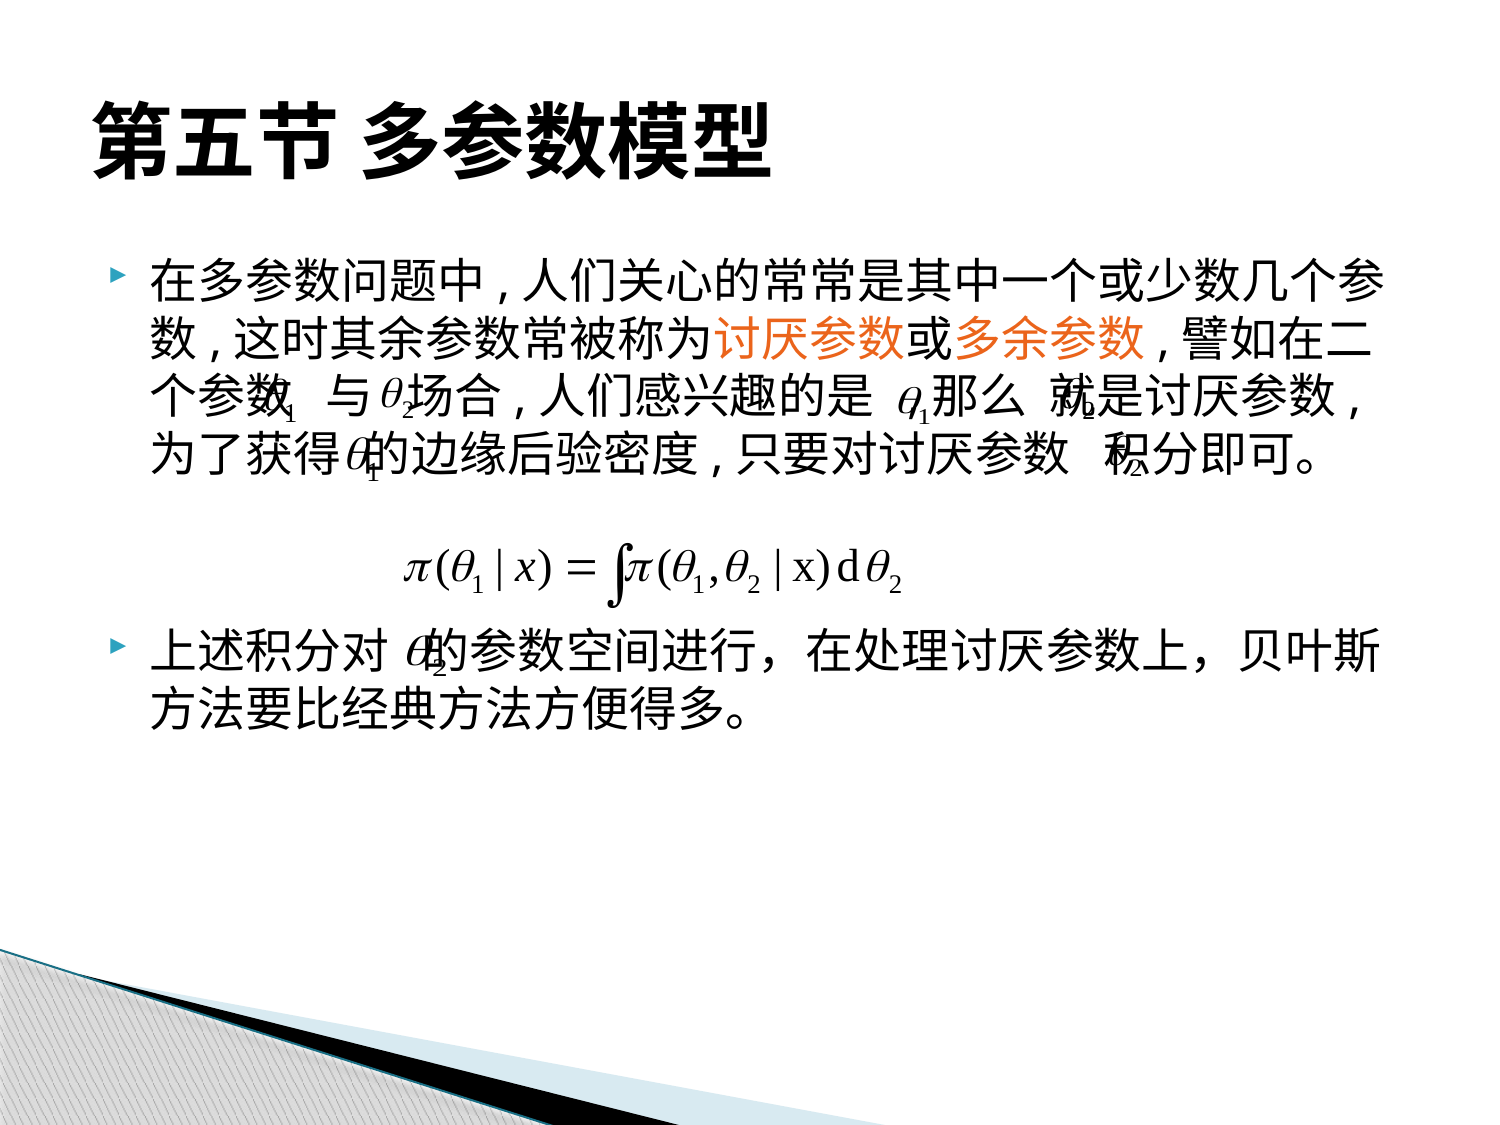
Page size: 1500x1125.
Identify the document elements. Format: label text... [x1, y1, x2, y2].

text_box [1101, 421, 1151, 488]
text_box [890, 374, 939, 434]
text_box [374, 363, 423, 430]
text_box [398, 620, 458, 688]
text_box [339, 421, 388, 494]
title 第五节 多参数模型 [75, 45, 1425, 233]
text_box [398, 527, 915, 613]
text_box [257, 363, 305, 434]
list 在多参数问题中,人们关心的常常是其中一个或少数几个参数,这时其余参数常被称为讨厌参数或多余参数,譬如在二个参数 与 场合,人们感兴趣的是 ,那么 就是讨厌参数,为了获得 的边缘后验密度,只要对讨厌参数 积分即可。 上述积分对 的参数空间进行，在处理讨厌参数上，贝叶斯方法要比经典方法方便得多。 [75, 243, 1425, 986]
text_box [1054, 362, 1104, 431]
